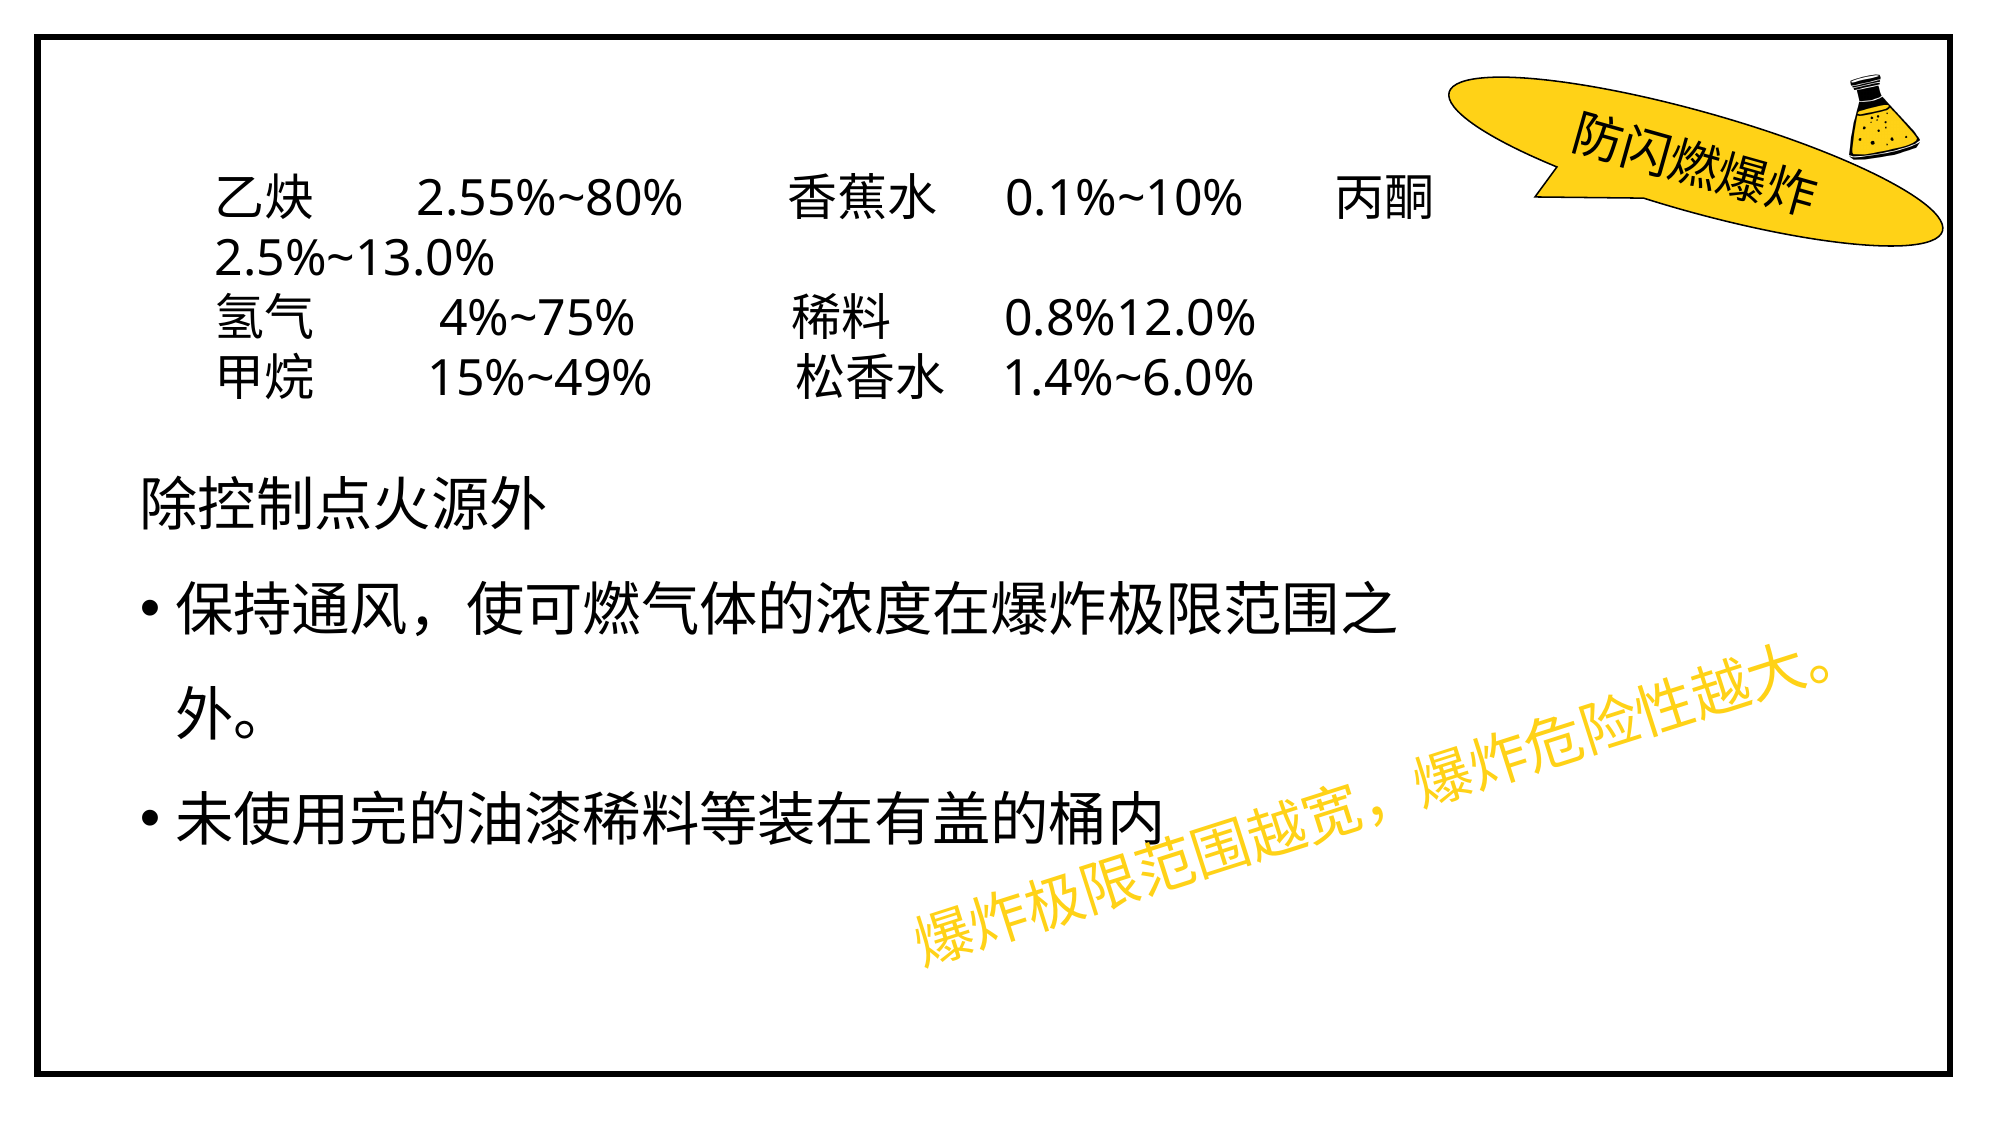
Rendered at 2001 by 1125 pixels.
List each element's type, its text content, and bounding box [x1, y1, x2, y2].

text_box 除控制点火源外 保持通风，使可燃气体的浓度在爆炸极限范围之外。 未使用完的油漆稀料等装在有盖的桶内 [124, 424, 1517, 860]
text_box 乙炔 2.55%~80% 香蕉水 0.1%~10% 丙酮 2.5%~13.0% 氢气 4%~75% 稀料 0.8%12.0% 甲烷 15%~49% 松香水 1.4%~6.0% [199, 158, 1592, 413]
picture [1849, 74, 1920, 160]
text_box 防闪燃爆炸 [1448, 77, 1943, 246]
text_box 爆炸极限范围越宽，爆炸危险性越大。 [862, 587, 1920, 998]
